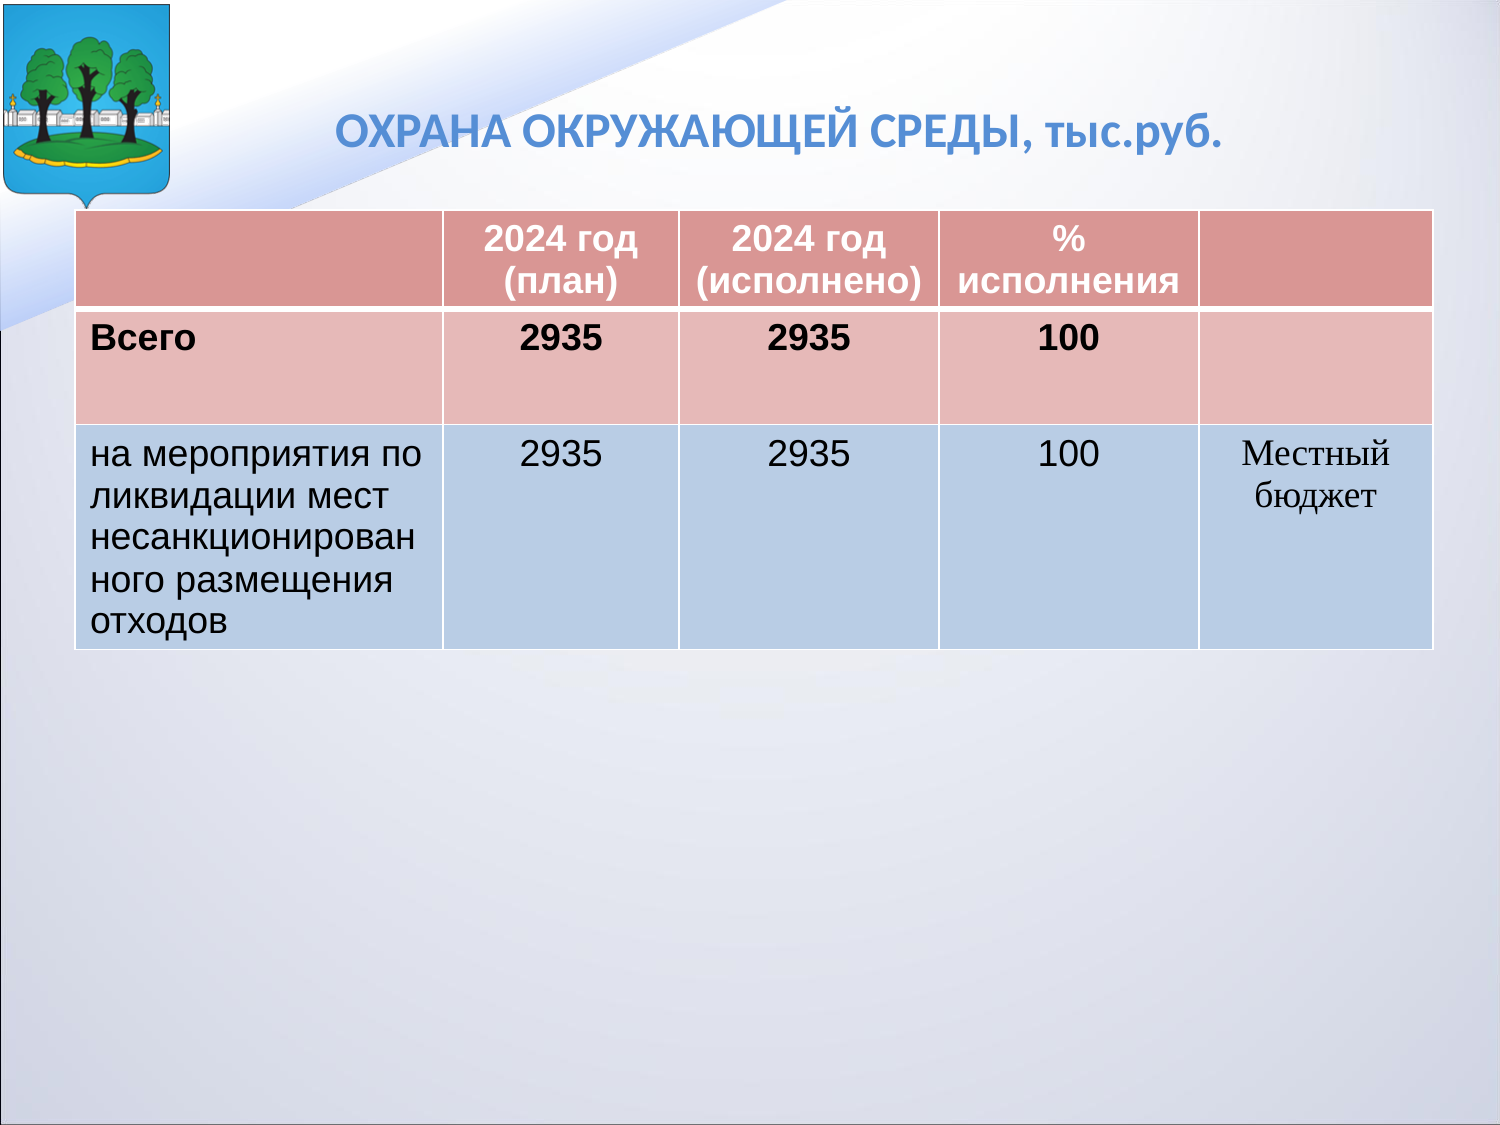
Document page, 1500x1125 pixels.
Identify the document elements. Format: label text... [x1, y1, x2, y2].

table_header [1200, 211, 1432, 306]
table_cell 2935 [444, 425, 678, 649]
table_cell на мероприятия по ликвидации мест несанкционированного размещения отходов [76, 425, 442, 649]
table_cell 100 [940, 312, 1198, 424]
table_cell 2935 [444, 340, 678, 424]
table_cell 2935 [680, 312, 938, 424]
table_cell 100 [940, 425, 1198, 649]
table_cell 2935 [680, 425, 938, 649]
table_cell [1200, 312, 1432, 424]
table_header 2024 год (исполнено) [793, 211, 938, 306]
table_cell Всего [76, 340, 442, 424]
title ОХРАНА ОКРУЖАЮЩЕЙ СРЕДЫ, тыс.руб. [793, 72, 1474, 166]
table_header % исполнения [940, 211, 1198, 306]
picture [0, 0, 1500, 1125]
table_cell Местный бюджет [1200, 425, 1432, 649]
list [3, 3, 171, 211]
